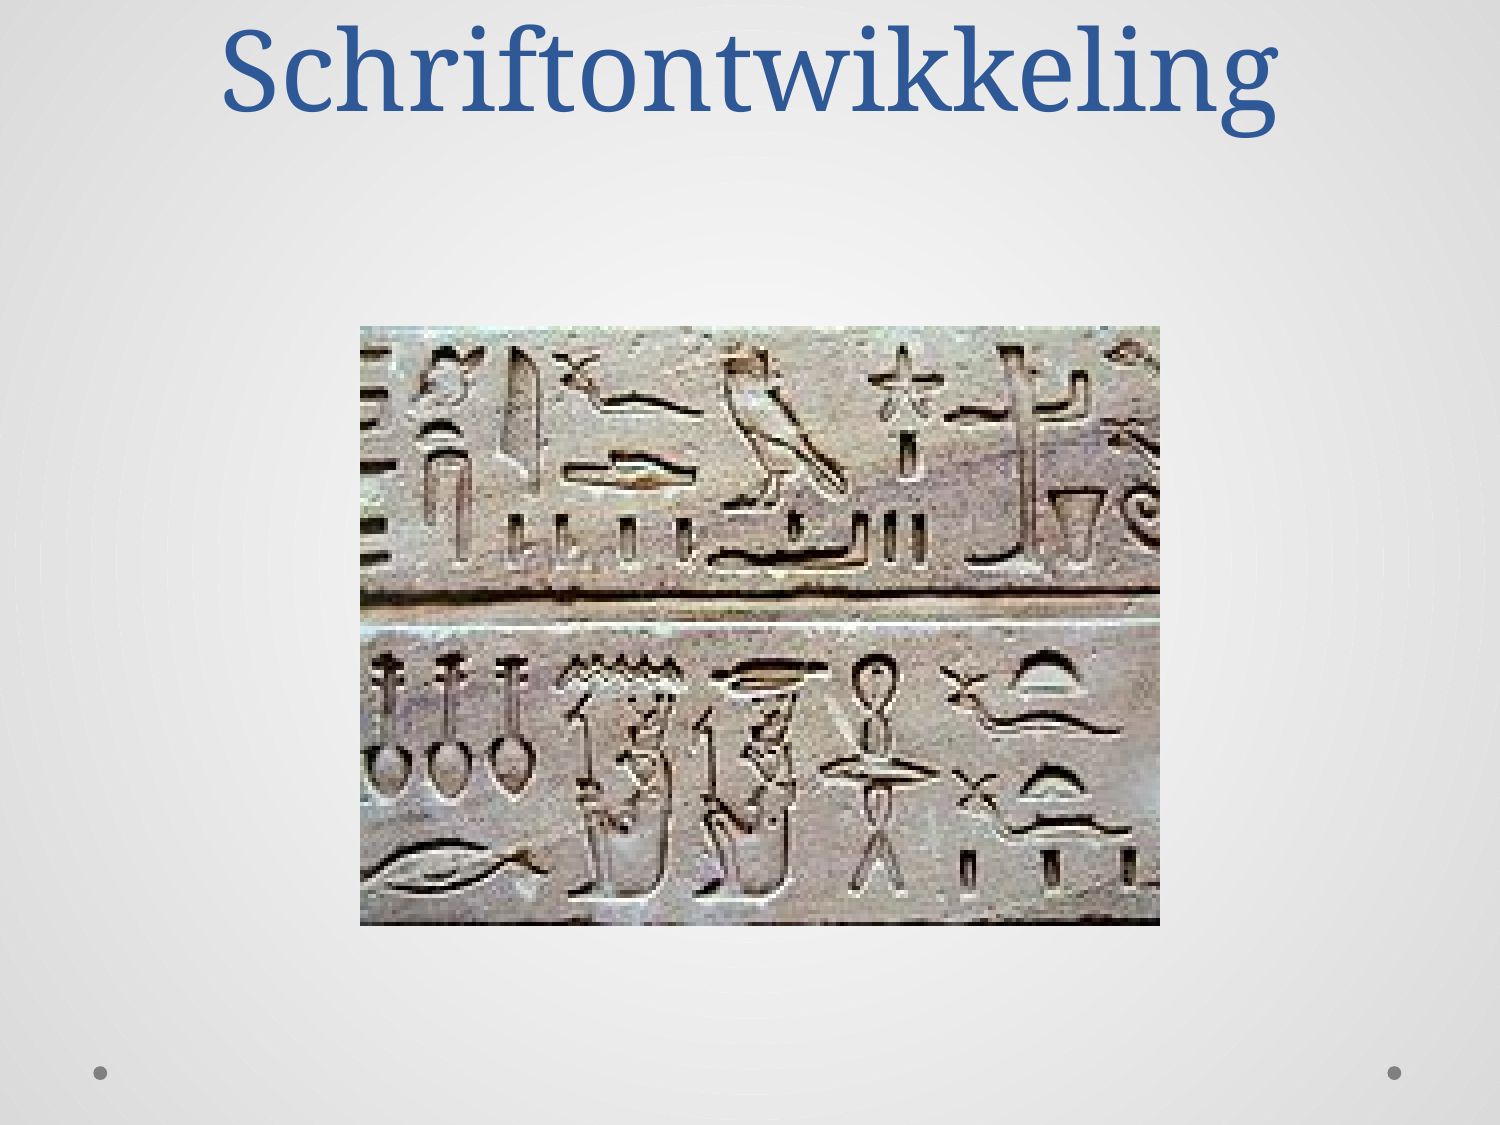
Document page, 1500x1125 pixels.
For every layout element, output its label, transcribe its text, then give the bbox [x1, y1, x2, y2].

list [359, 326, 1161, 927]
title Schriftontwikkeling [75, 0, 1425, 263]
